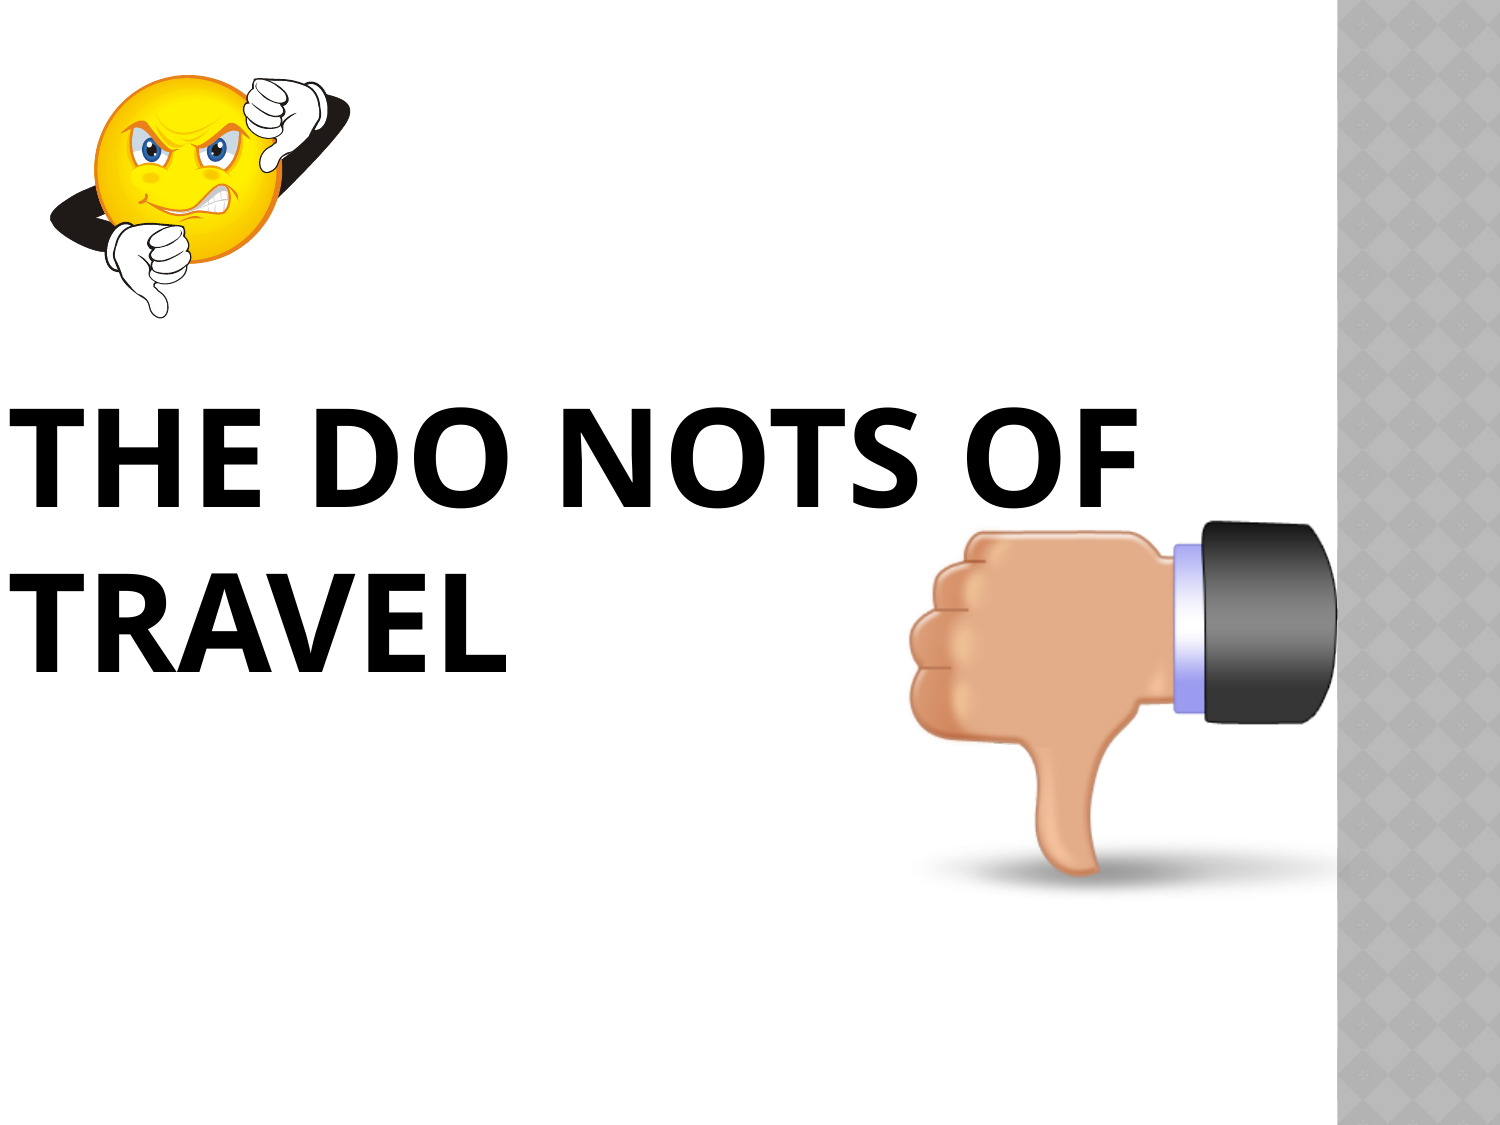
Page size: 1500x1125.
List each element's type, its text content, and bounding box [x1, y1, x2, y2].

picture [899, 449, 1351, 901]
picture [49, 74, 351, 319]
title The Do NOTS of Travel [0, 249, 1325, 700]
